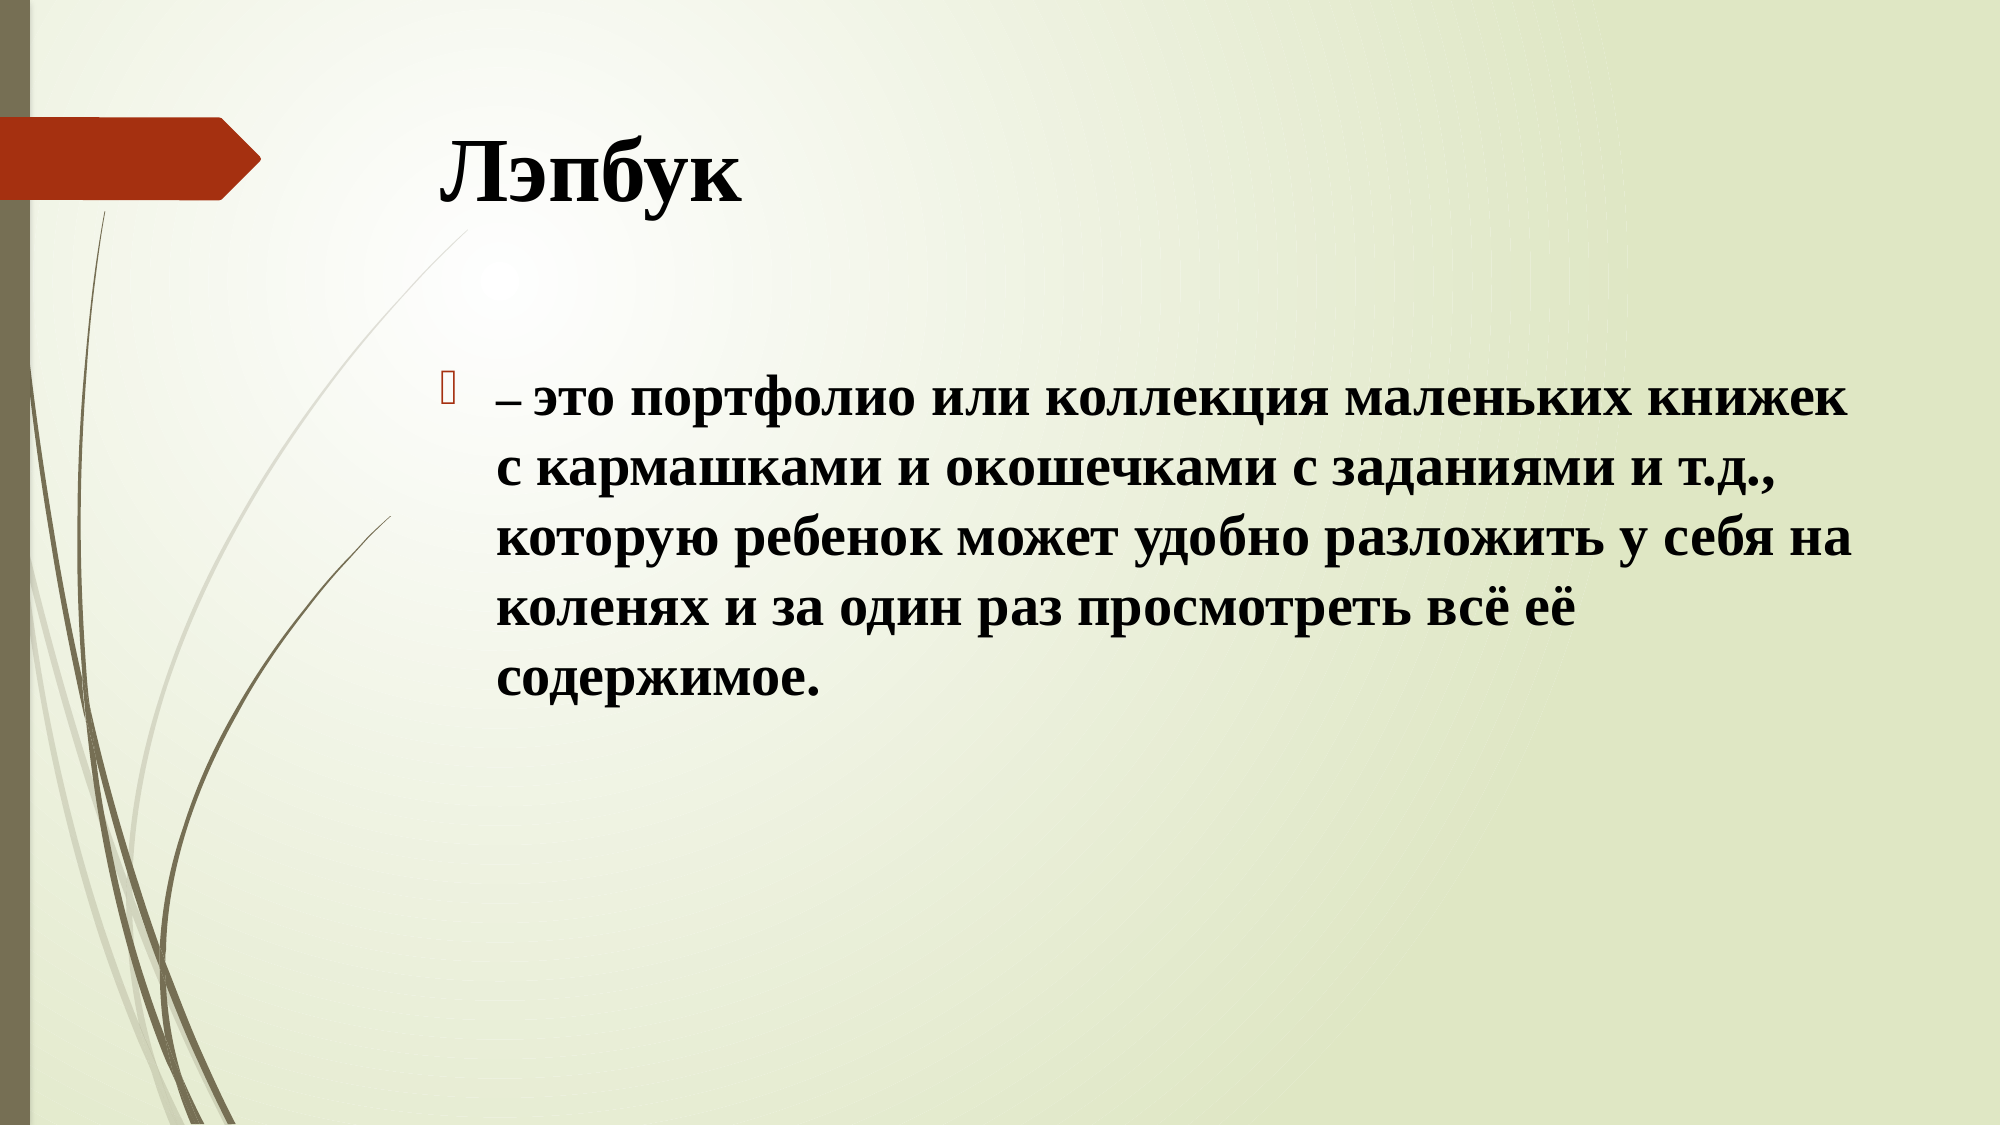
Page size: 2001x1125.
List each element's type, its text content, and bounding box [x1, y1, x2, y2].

list – это портфолио или коллекция маленьких книжек с кармашками и окошечками с заданиями и т.д., которую ребенок может удобно разложить у себя на коленях и за один раз просмотреть всё её содержимое. [424, 350, 1888, 970]
title Лэпбук [425, 102, 1888, 313]
